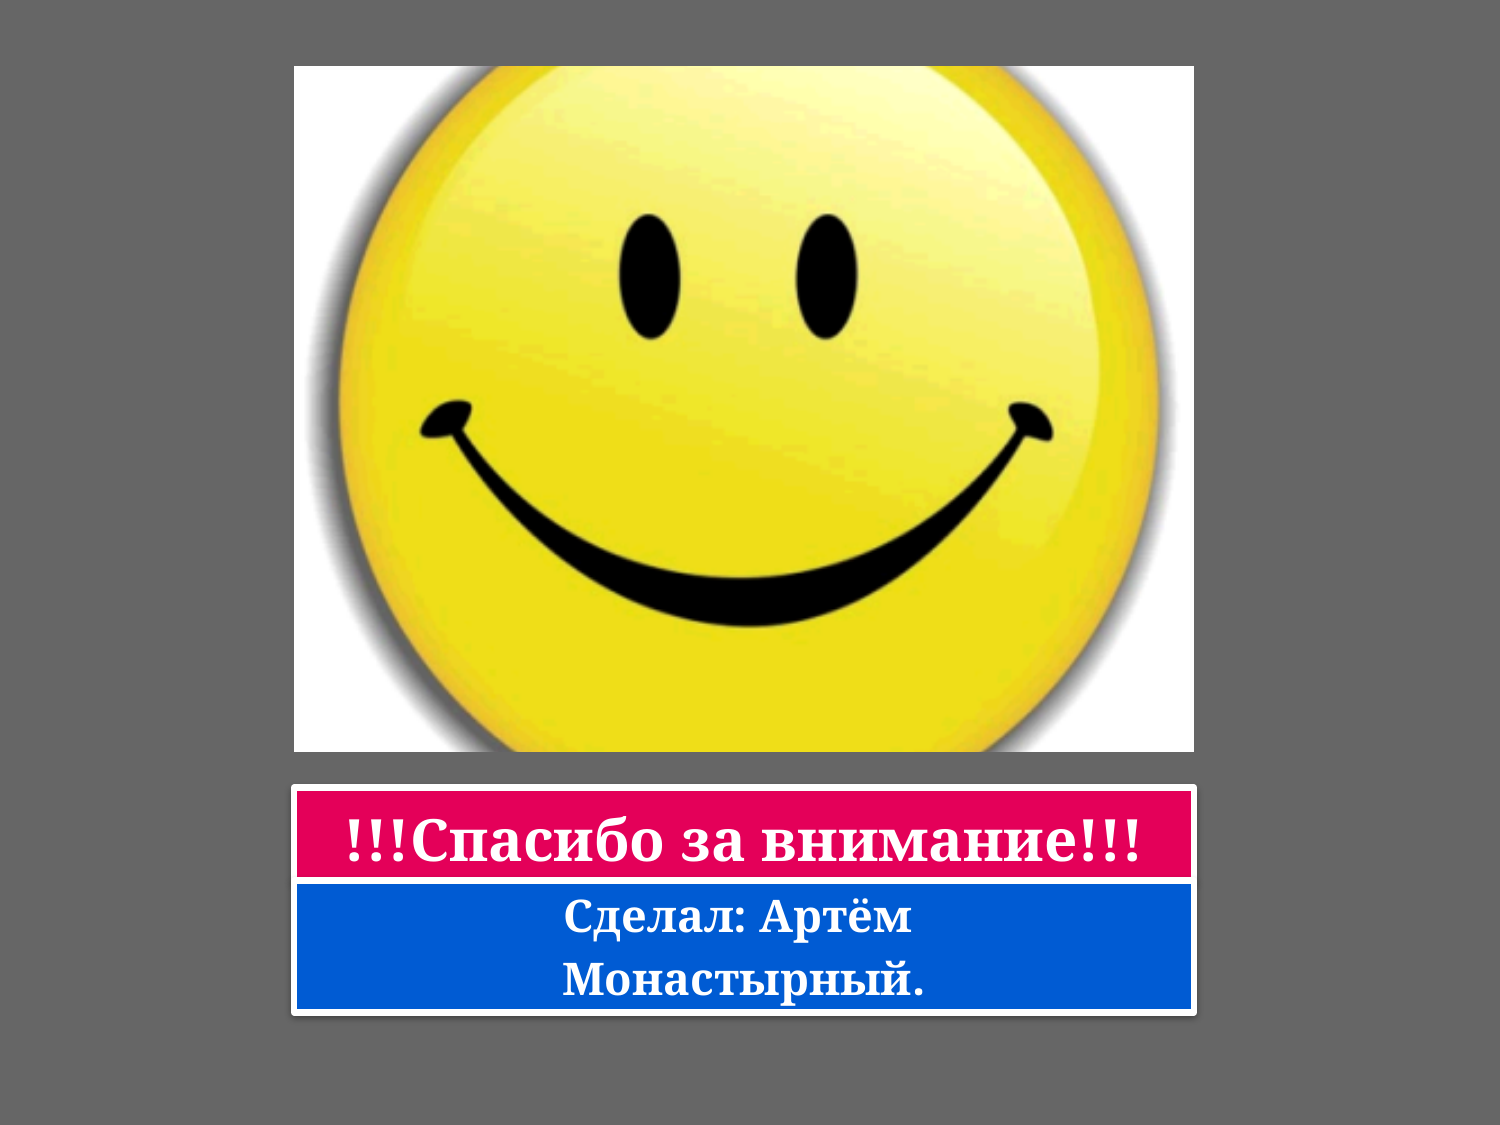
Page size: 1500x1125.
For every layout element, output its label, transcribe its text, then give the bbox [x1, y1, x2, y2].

title !!!Спасибо за внимание!!! [291, 784, 1197, 877]
picture [293, 66, 1195, 752]
list Сделал: Артём Монастырный. [291, 877, 1197, 1016]
